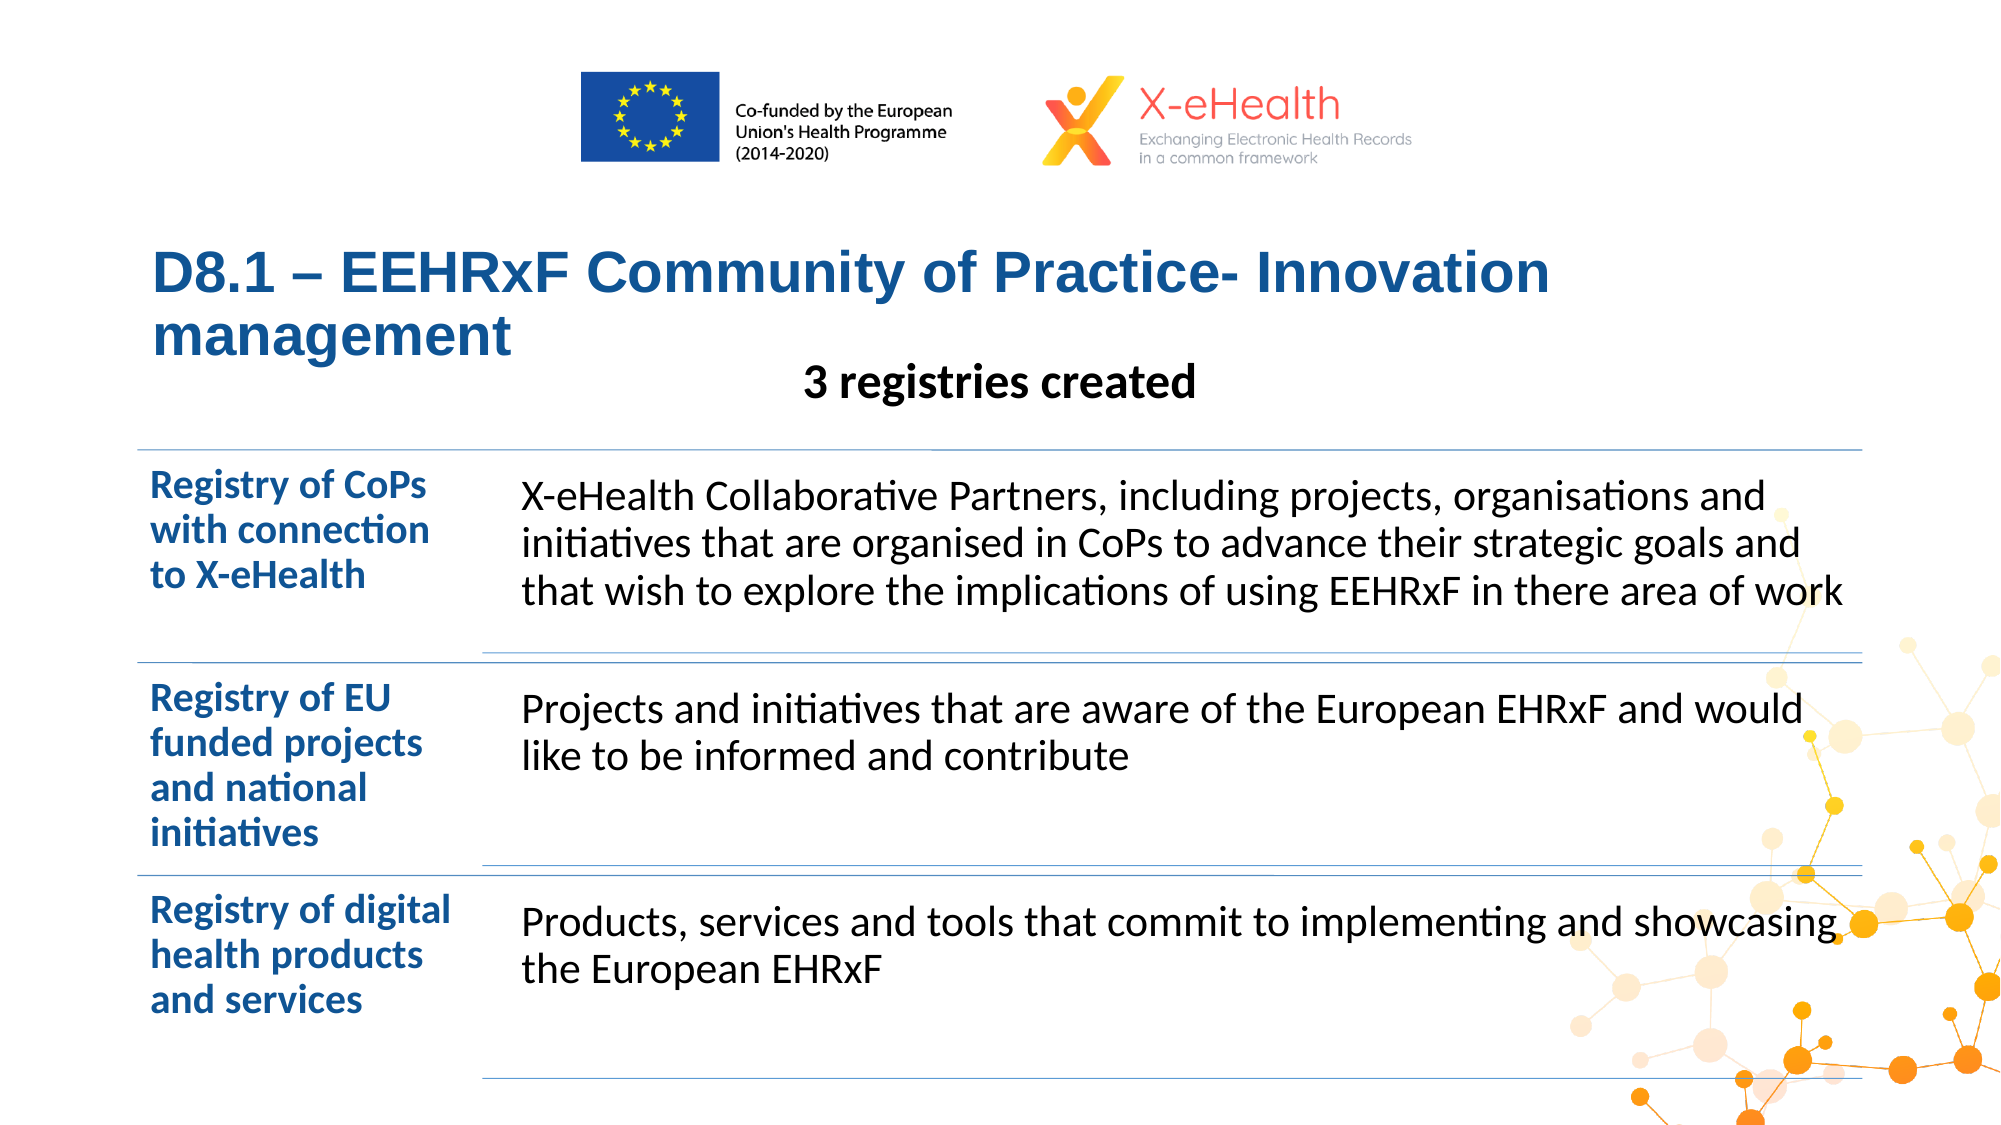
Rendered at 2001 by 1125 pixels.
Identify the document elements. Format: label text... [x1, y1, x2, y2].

picture [550, 40, 1450, 181]
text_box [137, 449, 1863, 1089]
picture [1524, 467, 2001, 1125]
title D8.1 – EEHRxF Community of Practice- Innovation management [137, 196, 1863, 348]
list 3 registries created [137, 348, 1863, 449]
